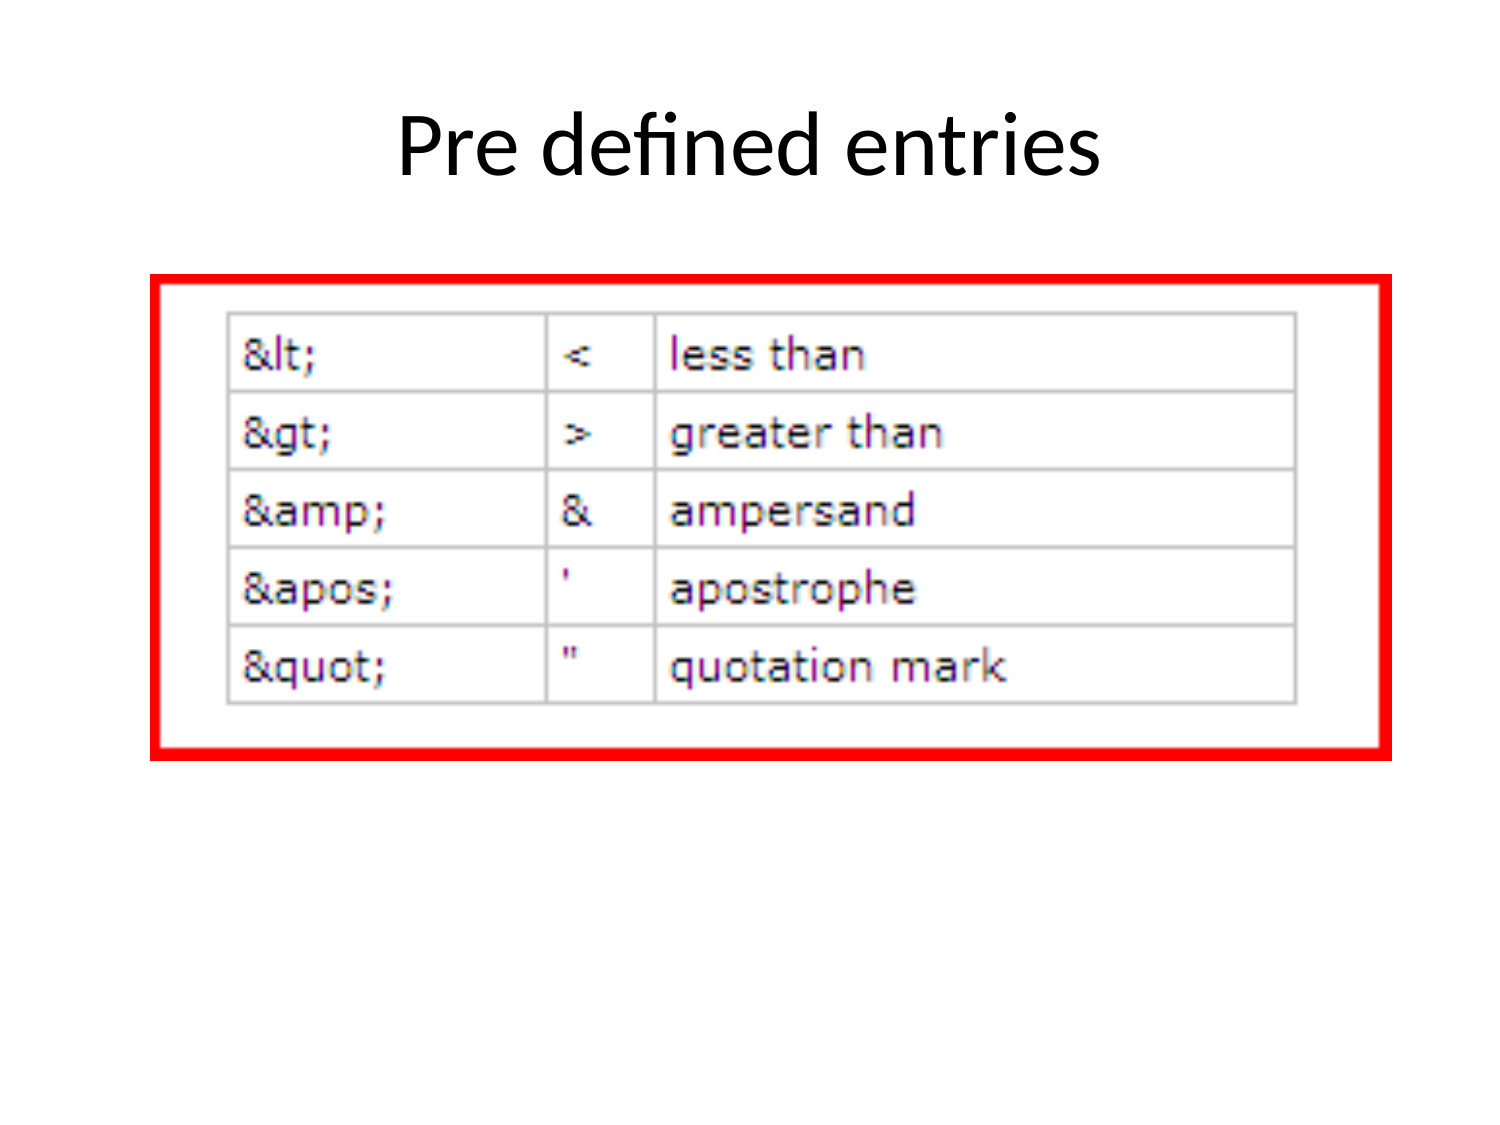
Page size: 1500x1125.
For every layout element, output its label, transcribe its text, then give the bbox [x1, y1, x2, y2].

title Pre defined entries [75, 45, 1425, 233]
picture [149, 274, 1393, 761]
